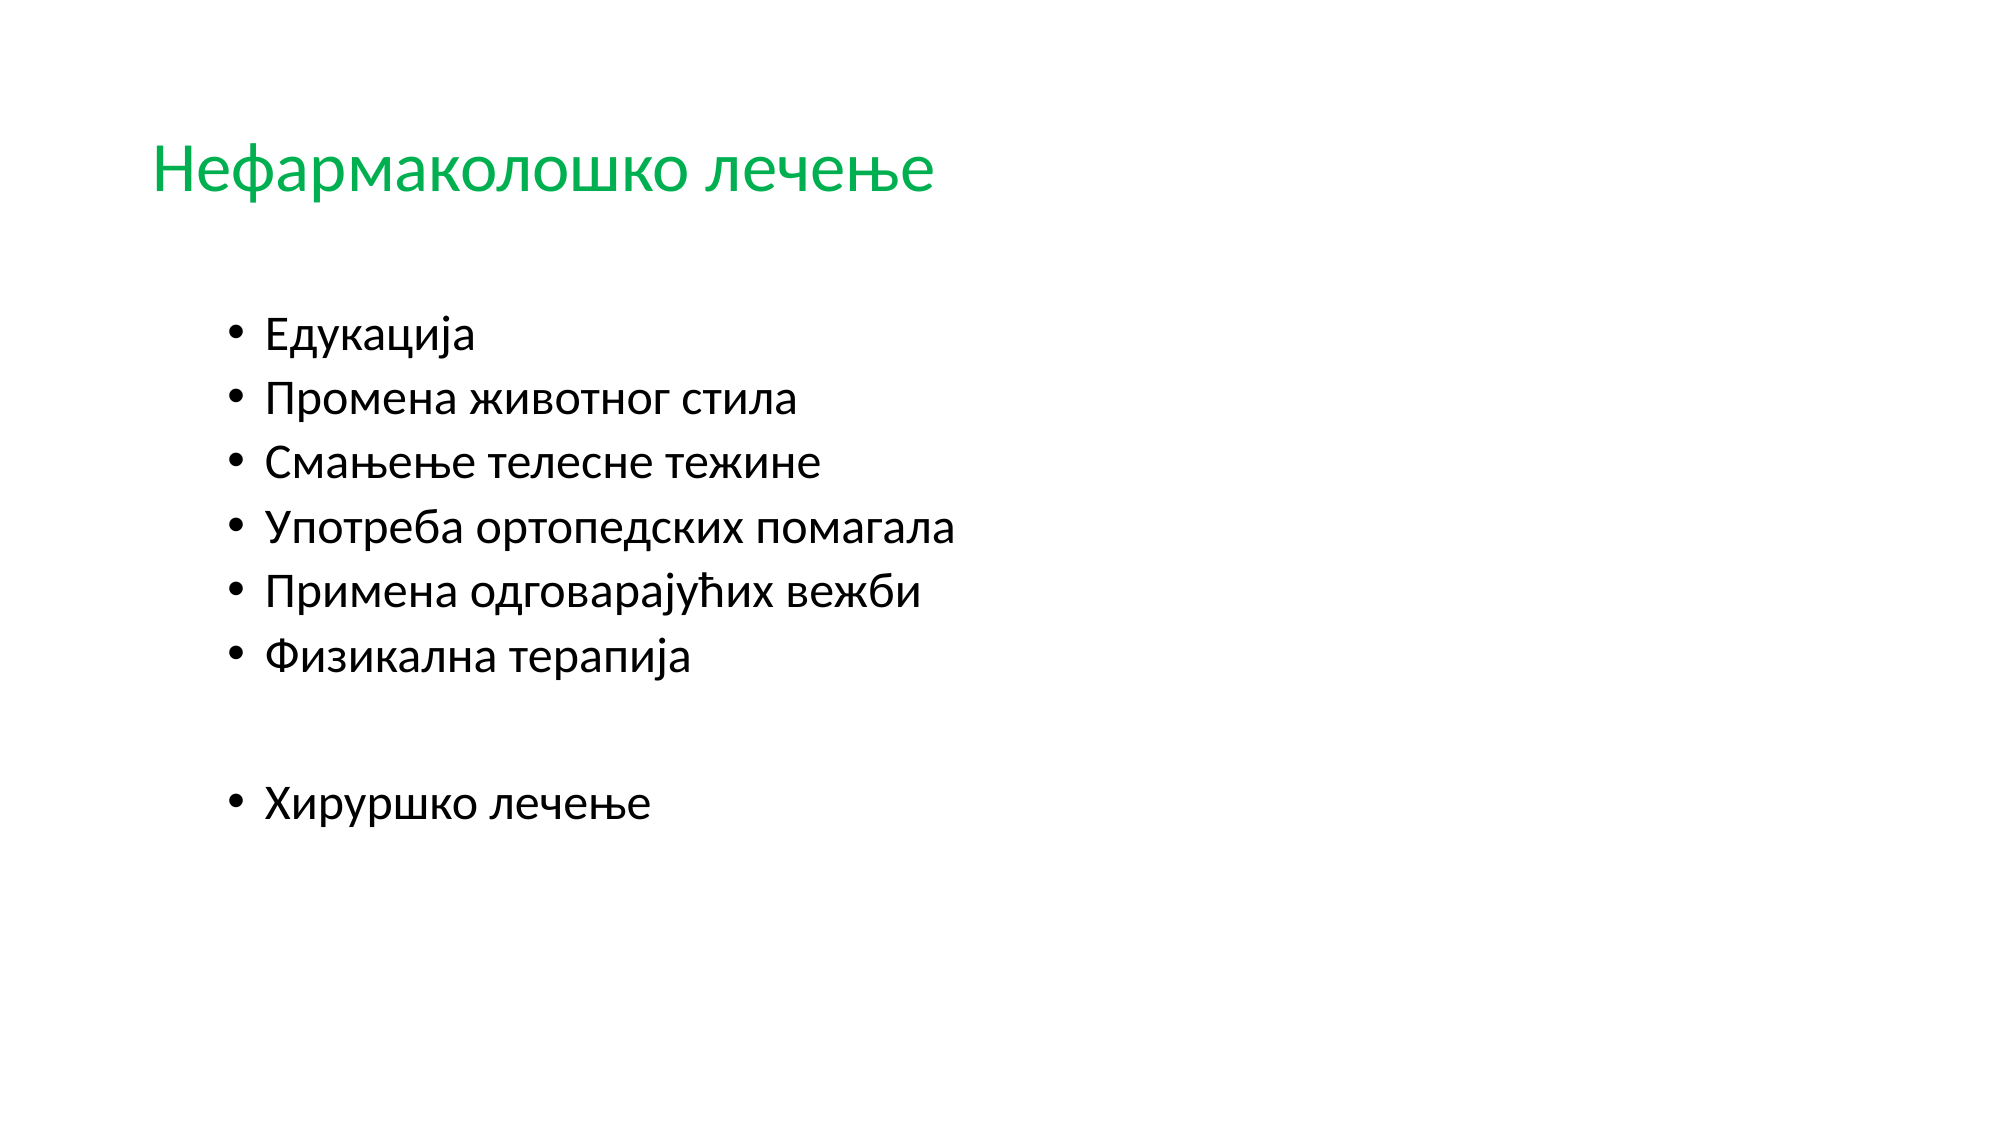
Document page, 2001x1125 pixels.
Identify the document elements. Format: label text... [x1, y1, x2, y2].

title Нефармаколошко лечење [137, 59, 1863, 278]
list Едукација Промена животног стила Смањење телесне тежине Употреба ортопедских помагала Примена одговарајућих вежби Физикална терапија Хируршко лечење [137, 299, 1863, 1014]
